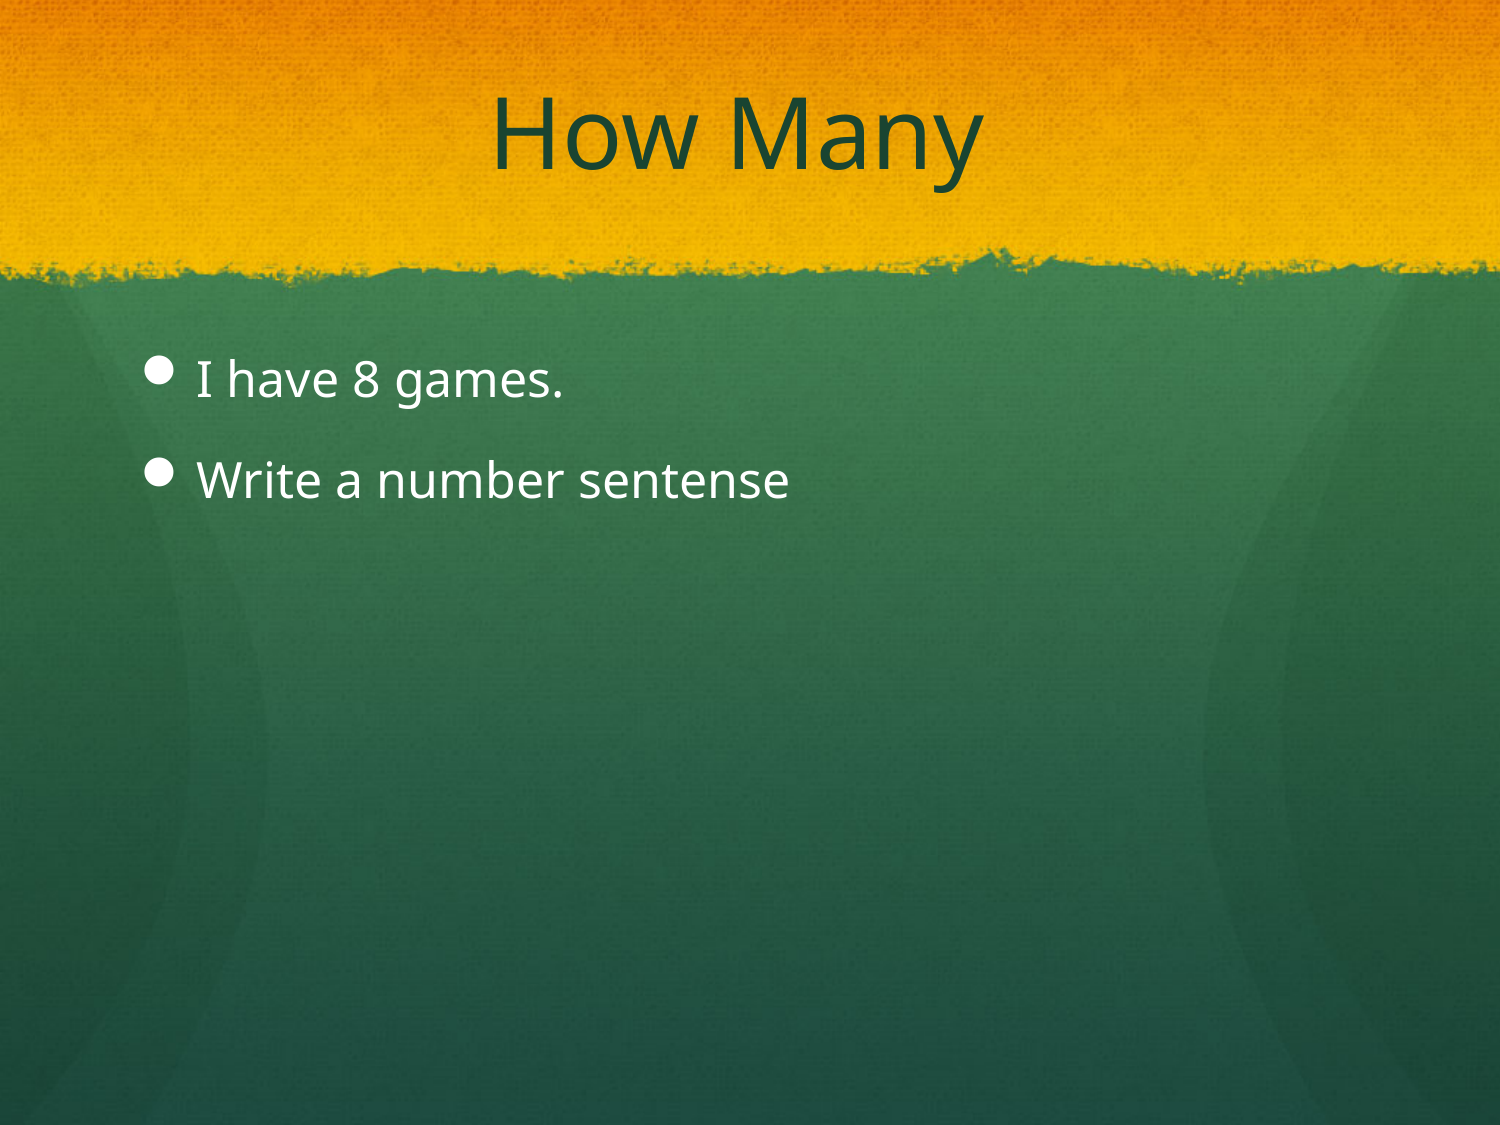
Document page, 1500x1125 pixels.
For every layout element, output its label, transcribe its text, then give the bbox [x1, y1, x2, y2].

title How Many [125, 13, 1375, 246]
list I have 8 games. Write a number sentense [125, 339, 1375, 1026]
picture [0, 0, 1500, 1125]
